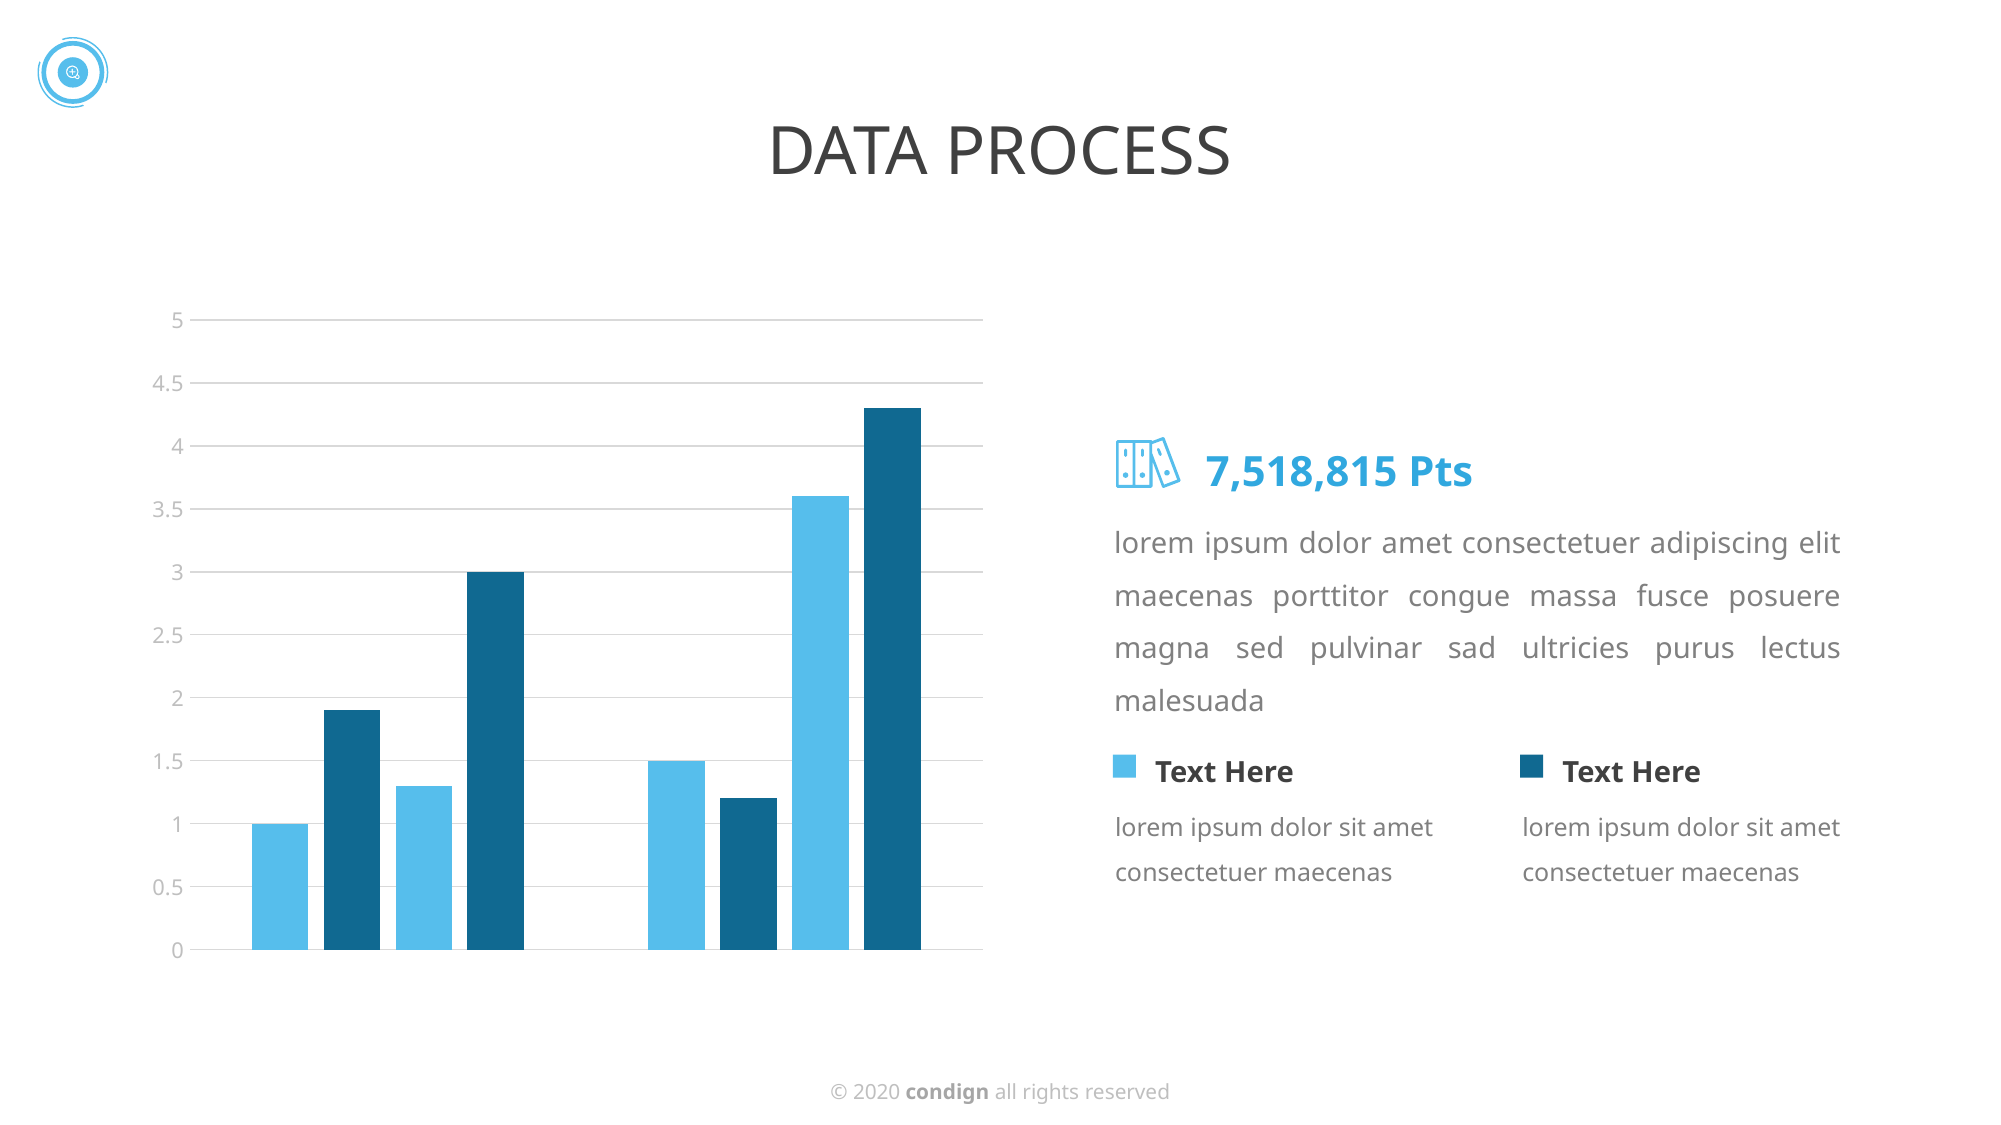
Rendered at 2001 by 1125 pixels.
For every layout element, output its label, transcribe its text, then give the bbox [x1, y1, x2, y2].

text_box [1116, 437, 1181, 488]
chart [135, 291, 1000, 979]
text_box Text Here [1547, 728, 1717, 796]
text_box lorem ipsum dolor amet consectetuer adipiscing elit maecenas porttitor congue massa fusce posuere magna sed pulvinar sad ultricies purus lectus malesuada [1099, 499, 1856, 725]
text_box © 2020 condign all rights reserved [830, 1078, 1171, 1104]
text_box Text Here [1140, 728, 1309, 796]
text_box [1519, 754, 1544, 779]
text_box lorem ipsum dolor sit amet consectetuer maecenas [1507, 789, 1904, 894]
text_box [1112, 754, 1137, 779]
text_box lorem ipsum dolor sit amet consectetuer maecenas [1100, 789, 1497, 894]
text_box [37, 37, 109, 108]
text_box DATA PROCESS [701, 107, 1299, 188]
text_box 7,518,815 Pts [1191, 412, 1489, 503]
